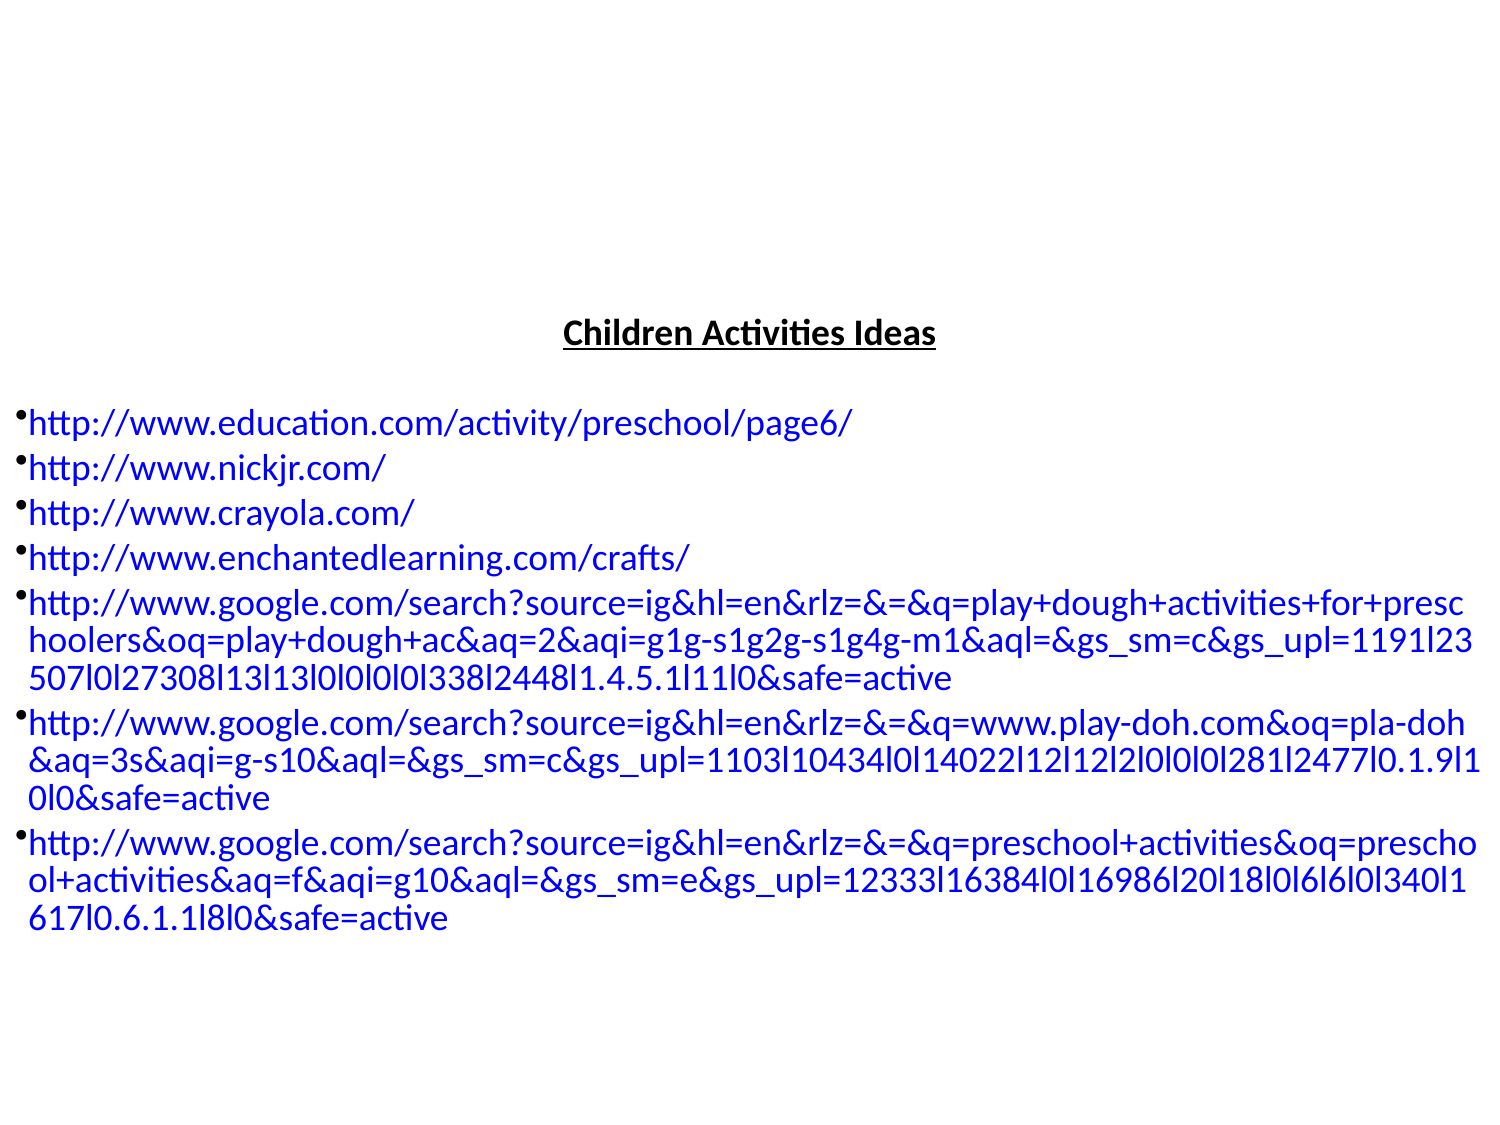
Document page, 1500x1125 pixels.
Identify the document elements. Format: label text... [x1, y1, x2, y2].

text_box Children Activities Ideas http://www.education.com/activity/preschool/page6/ http://www.nickjr.com/ http://www.crayola.com/ http://www.enchantedlearning.com/crafts/ http://www.google.com/search?source=ig&hl=en&rlz=&=&q=play+dough+activities+for+preschoolers&oq=play+dough+ac&aq=2&aqi=g1g-s1g2g-s1g4g-m1&aql=&gs_sm=c&gs_upl=1191l23507l0l27308l13l13l0l0l0l0l338l2448l1.4.5.1l11l0&safe=active http://www.google.com/search?source=ig&hl=en&rlz=&=&q=www.play-doh.com&oq=pla-doh&aq=3s&aqi=g-s10&aql=&gs_sm=c&gs_upl=1103l10434l0l14022l12l12l2l0l0l0l281l2477l0.1.9l10l0&safe=active http://www.google.com/search?source=ig&hl=en&rlz=&=&q=preschool+activities&oq=preschool+activities&aq=f&aqi=g10&aql=&gs_sm=e&gs_upl=12333l16384l0l16986l20l18l0l6l6l0l340l1617l0.6.1.1l8l0&safe=active [0, 300, 1500, 721]
